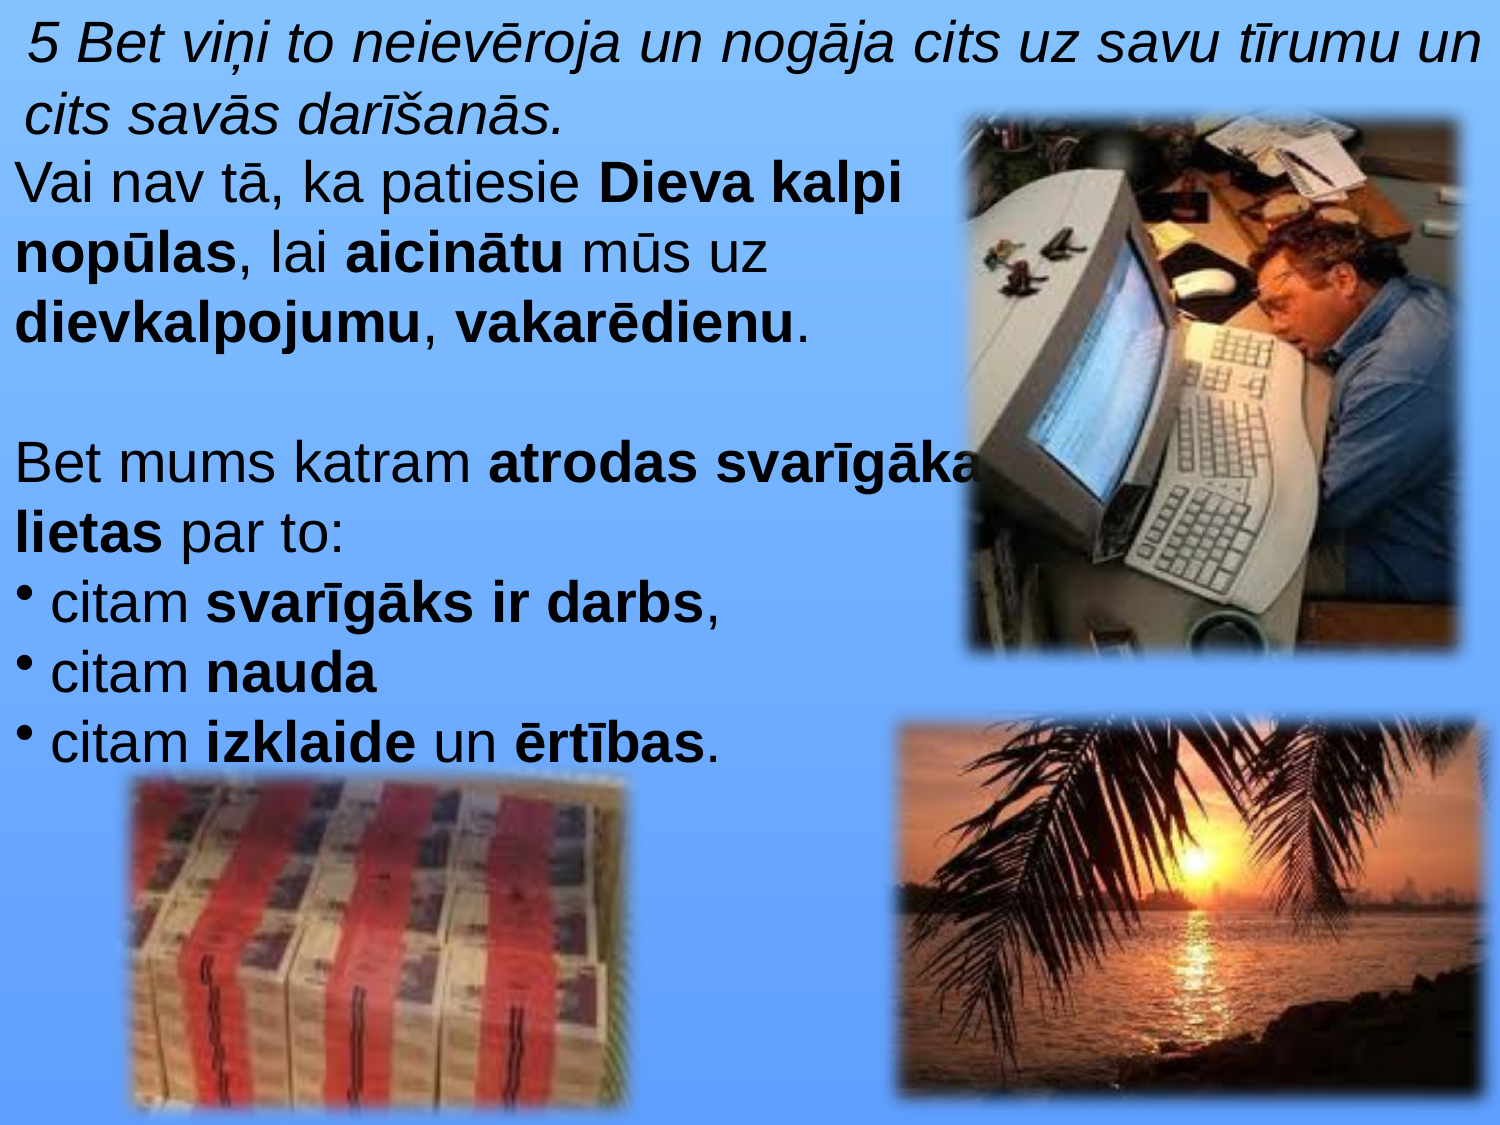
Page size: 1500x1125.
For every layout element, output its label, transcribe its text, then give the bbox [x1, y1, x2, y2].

picture [111, 758, 644, 1125]
list 5 Bet viņi to neievēroja un nogāja cits uz savu tīrumu un cits savās darīšanās. [0, 0, 1500, 351]
picture [879, 703, 1500, 1116]
picture [950, 101, 1476, 670]
text_box Vai nav tā, ka patiesie Dieva kalpi nopūlas, lai aicinātu mūs uz dievkalpojumu, vakarēdienu. Bet mums katram atrodas svarīgākas lietas par to: citam svarīgāks ir darbs, citam nauda citam izklaide un ērtības. [0, 137, 1034, 782]
